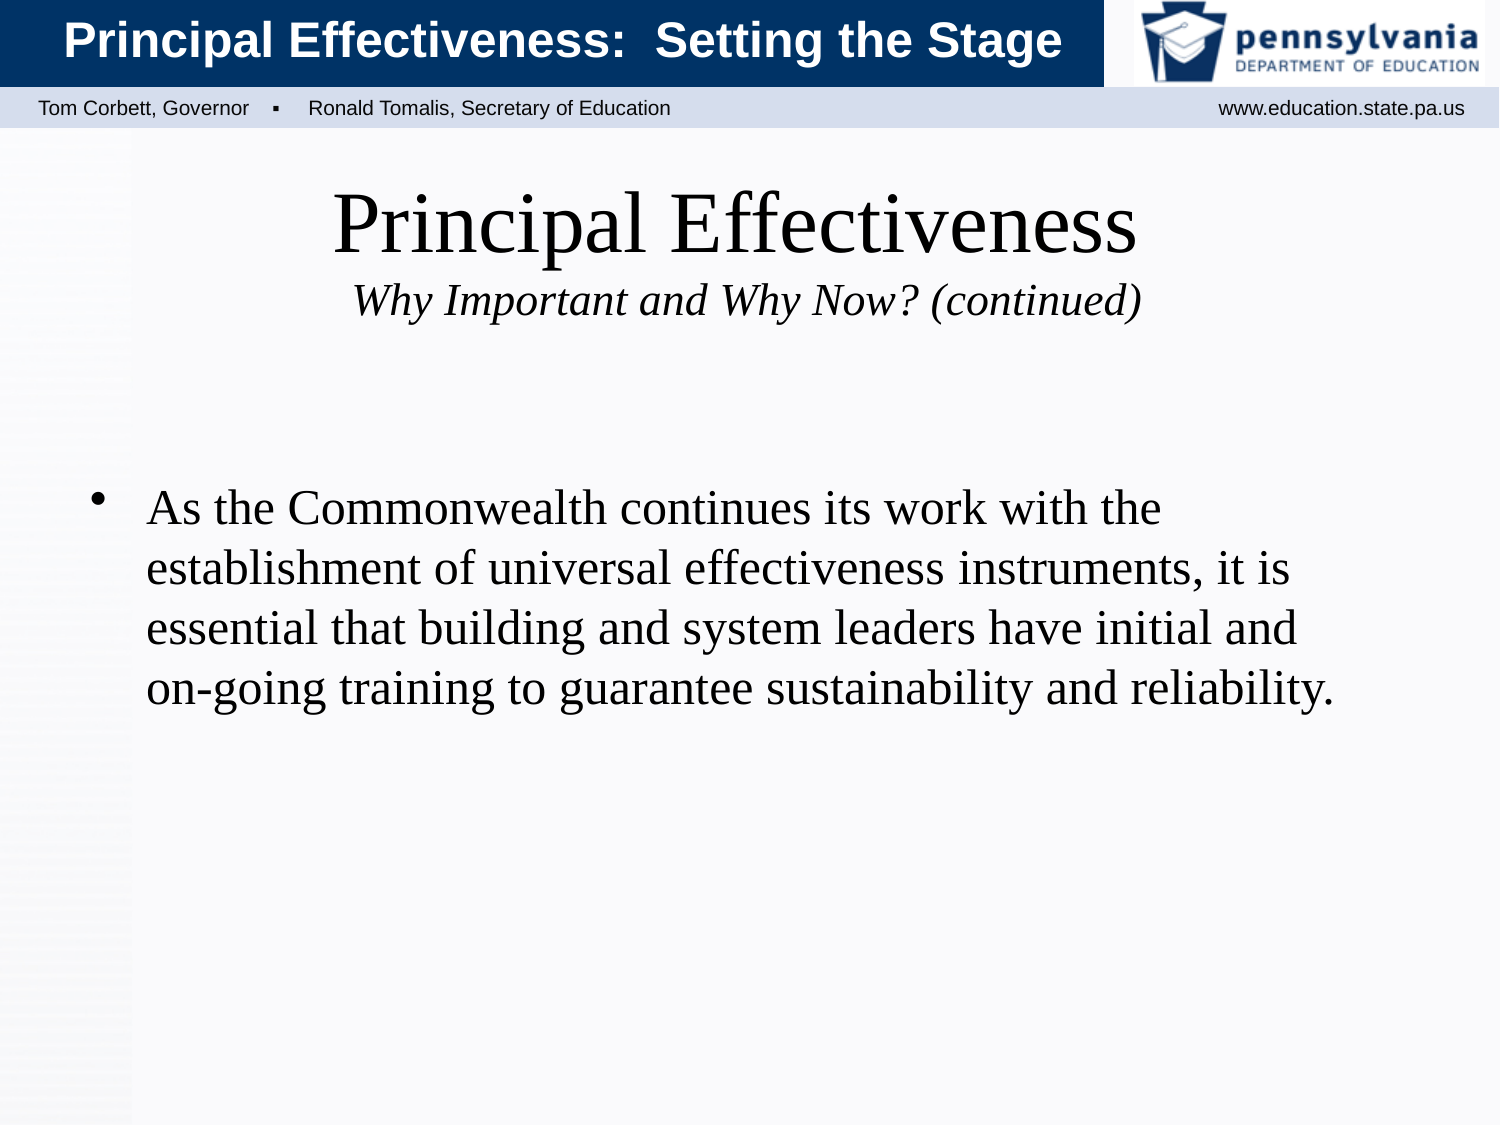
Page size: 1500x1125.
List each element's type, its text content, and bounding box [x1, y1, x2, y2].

title Principal Effectiveness Why Important and Why Now? (continued) [32, 157, 1462, 338]
picture [0, 0, 1500, 1125]
list As the Commonwealth continues its work with the establishment of universal effectiveness instruments, it is essential that building and system leaders have initial and on-going training to guarantee sustainability and reliability. [75, 467, 1443, 959]
